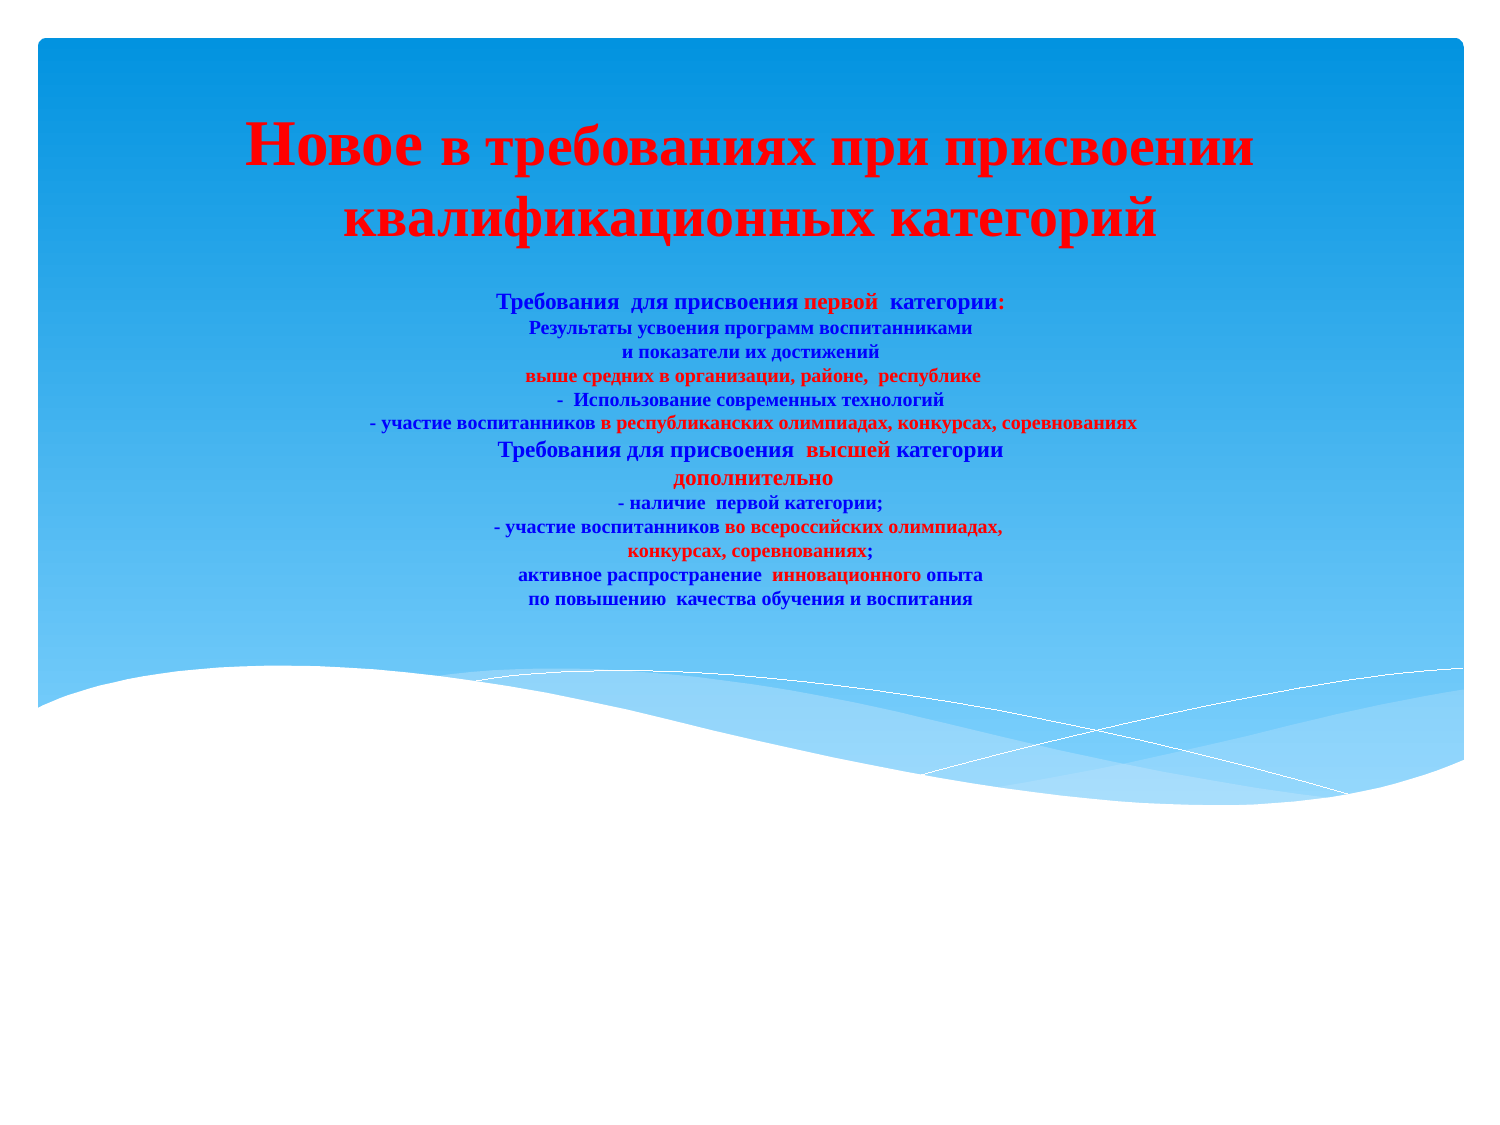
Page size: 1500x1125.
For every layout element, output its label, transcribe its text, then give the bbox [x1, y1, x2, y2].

list Новое в требованиях при присвоении квалификационных категорий [224, 78, 1278, 256]
title Требования для присвоения первой категории: Результаты усвоения программ воспитанниками и показатели их достижений выше средних в организации, районе, республике - Использование современных технологий - участие воспитанников в республиканских олимпиадах, конкурсах, соревнованиях Требования для присвоения высшей категории дополнительно - наличие первой категории; - участие воспитанников во всероссийских олимпиадах, конкурсах, соревнованиях; активное распространение инновационного опыта по повышению качества обучения и воспитания [113, 278, 1389, 646]
